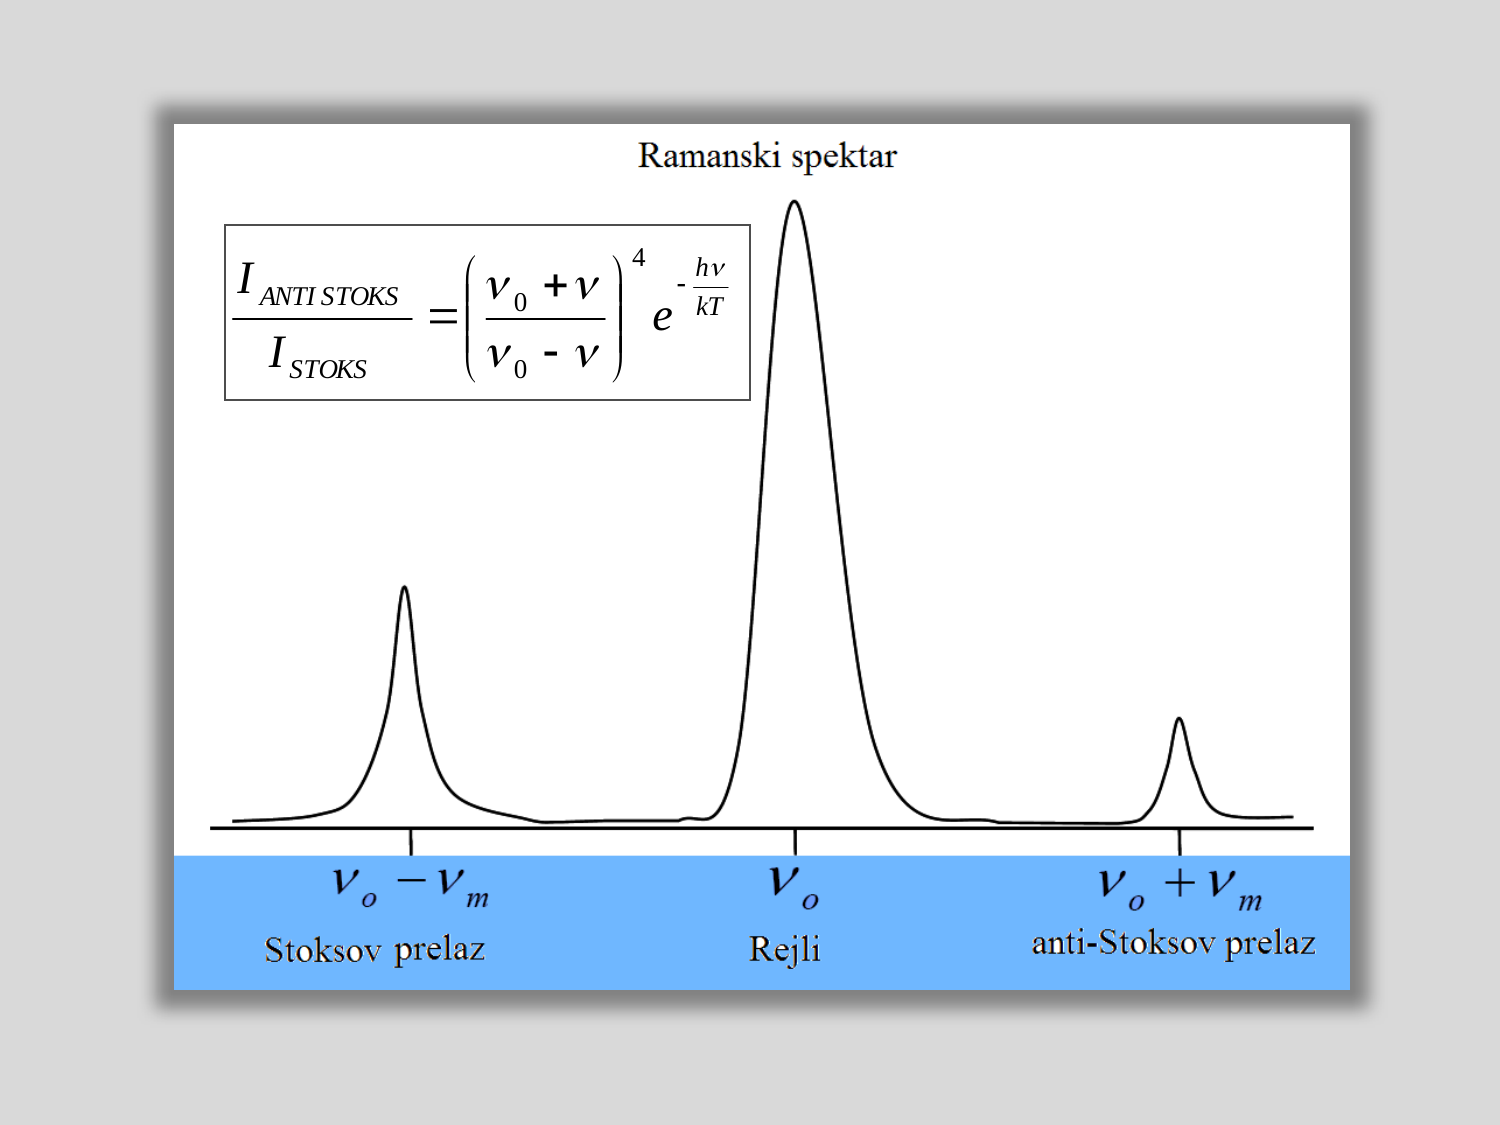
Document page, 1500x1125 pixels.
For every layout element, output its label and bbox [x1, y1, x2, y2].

list [224, 237, 738, 393]
picture [174, 124, 1351, 991]
